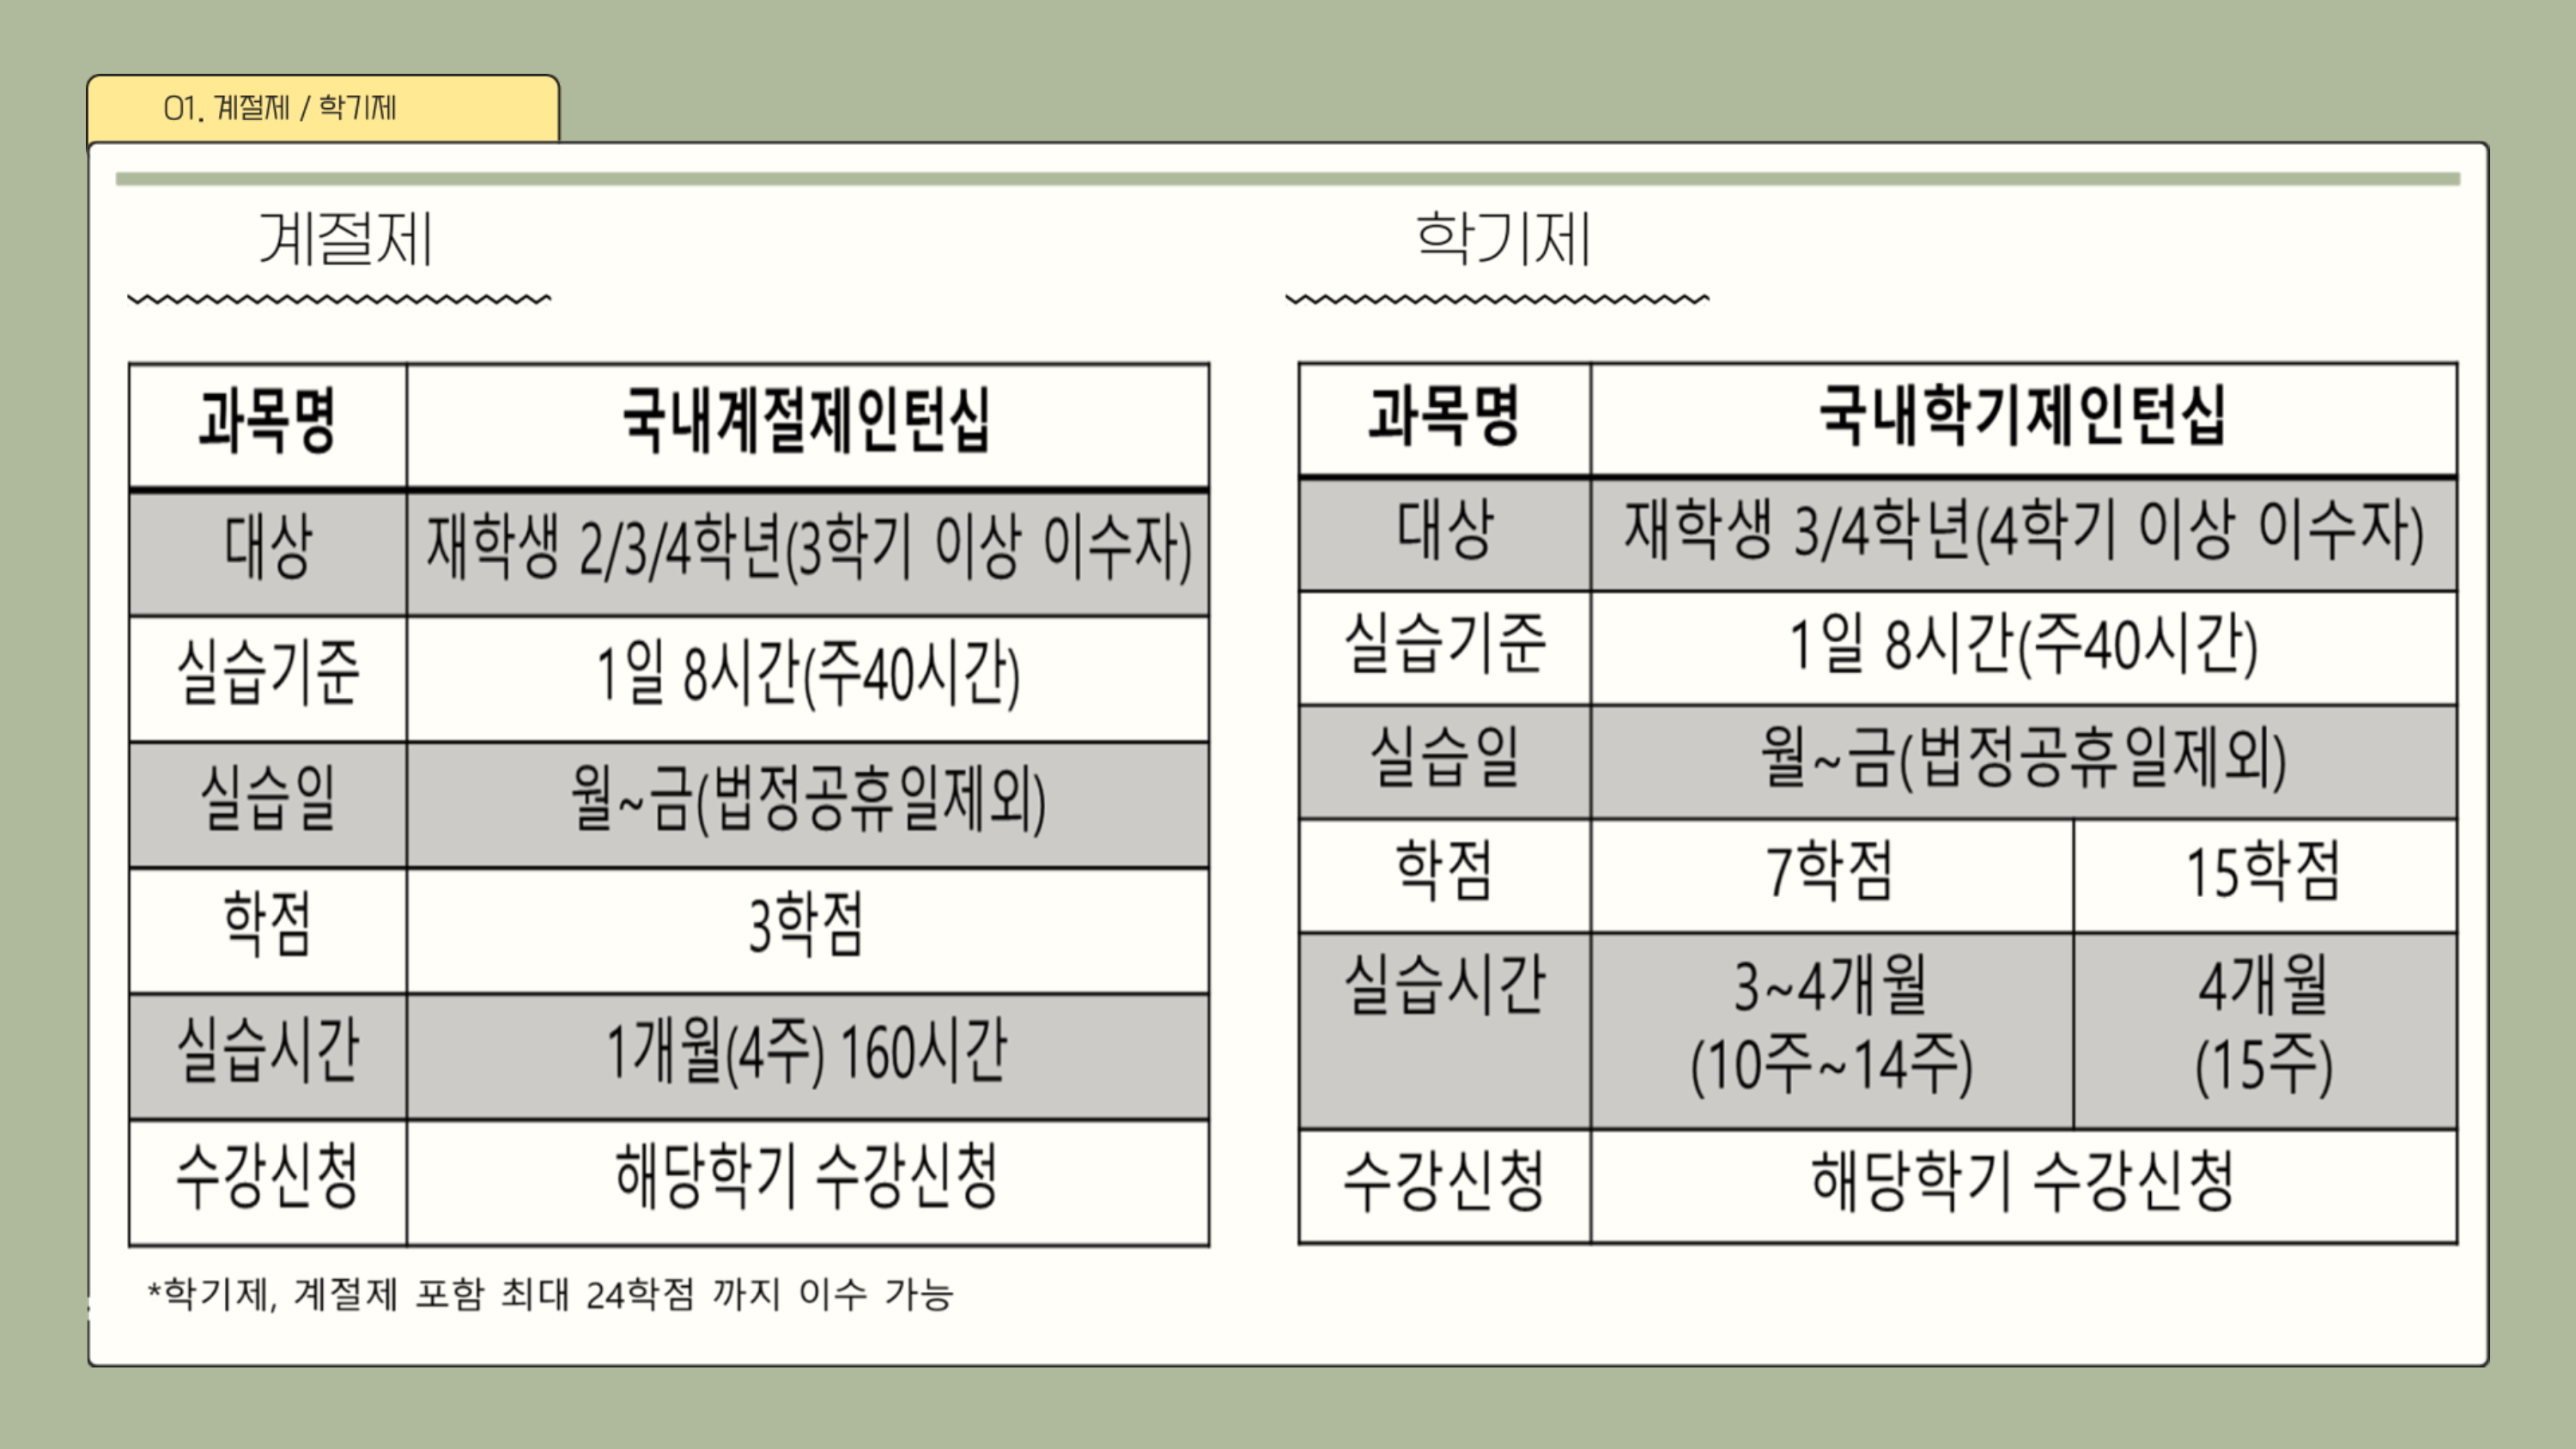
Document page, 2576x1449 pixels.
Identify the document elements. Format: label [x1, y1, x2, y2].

picture [89, 142, 673, 1367]
picture [1902, 142, 2488, 1367]
picture [156, 82, 424, 158]
text_box [116, 191, 2463, 1338]
text_box [673, 1348, 1902, 1449]
text_box [85, 74, 562, 163]
text_box [673, 0, 1902, 189]
